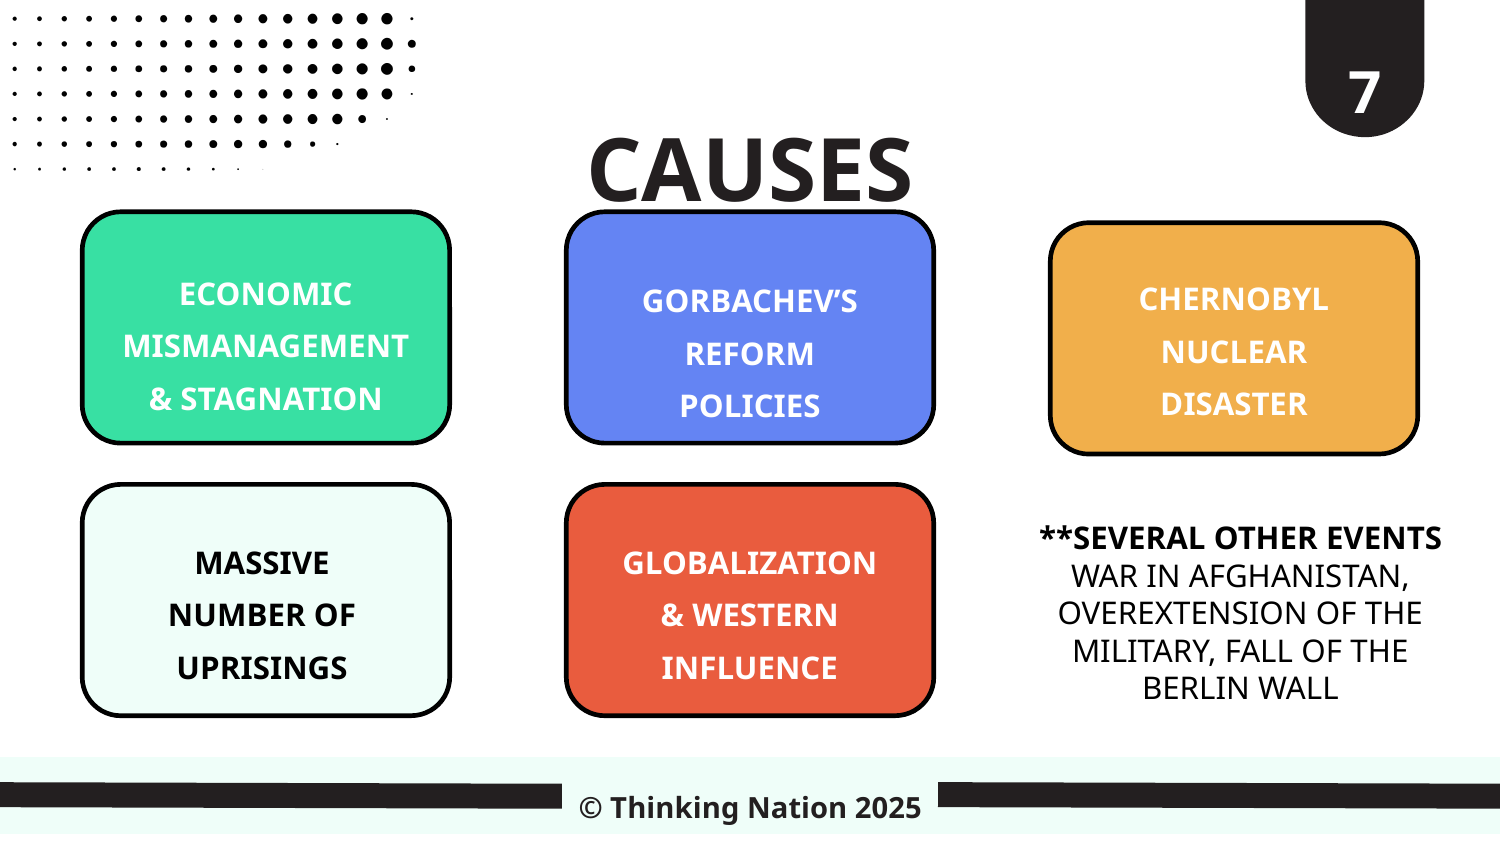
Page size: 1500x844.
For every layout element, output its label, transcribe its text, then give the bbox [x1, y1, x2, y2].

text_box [1050, 222, 1419, 455]
text_box CAUSES [84, 71, 1416, 219]
text_box **SEVERAL OTHER EVENTS WAR IN AFGHANISTAN, OVEREXTENSION OF THE MILITARY, FALL OF THE BERLIN WALL [1019, 518, 1462, 707]
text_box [566, 211, 934, 444]
text_box [0, 0, 416, 171]
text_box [566, 484, 934, 716]
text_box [0, 756, 1500, 835]
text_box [1300, 0, 1430, 138]
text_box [81, 484, 450, 716]
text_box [81, 211, 450, 444]
